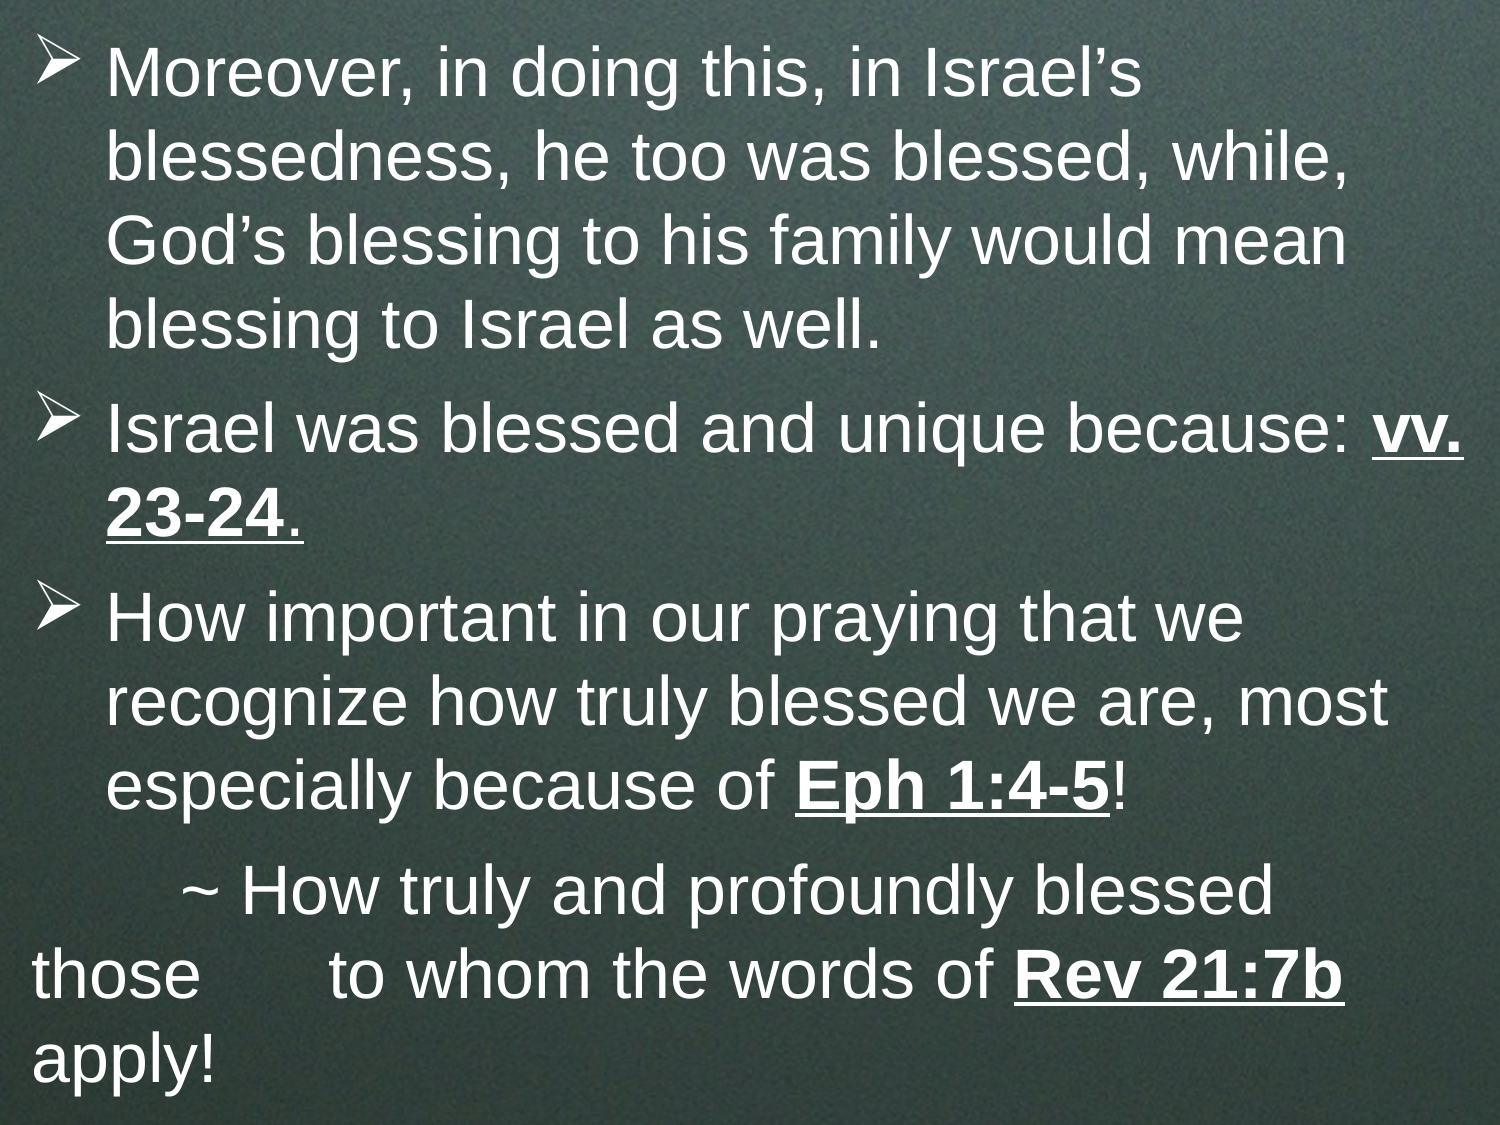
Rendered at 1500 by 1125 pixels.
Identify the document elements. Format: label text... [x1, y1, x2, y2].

picture [0, 0, 1500, 1125]
subtitle Moreover, in doing this, in Israel’s blessedness, he too was blessed, while, God’s blessing to his family would mean blessing to Israel as well. Israel was blessed and unique because: vv. 23-24. How important in our praying that we recognize how truly blessed we are, most especially because of Eph 1:4-5! ~ How truly and profoundly blessed those to whom the words of Rev 21:7b apply! [16, 18, 1482, 1110]
